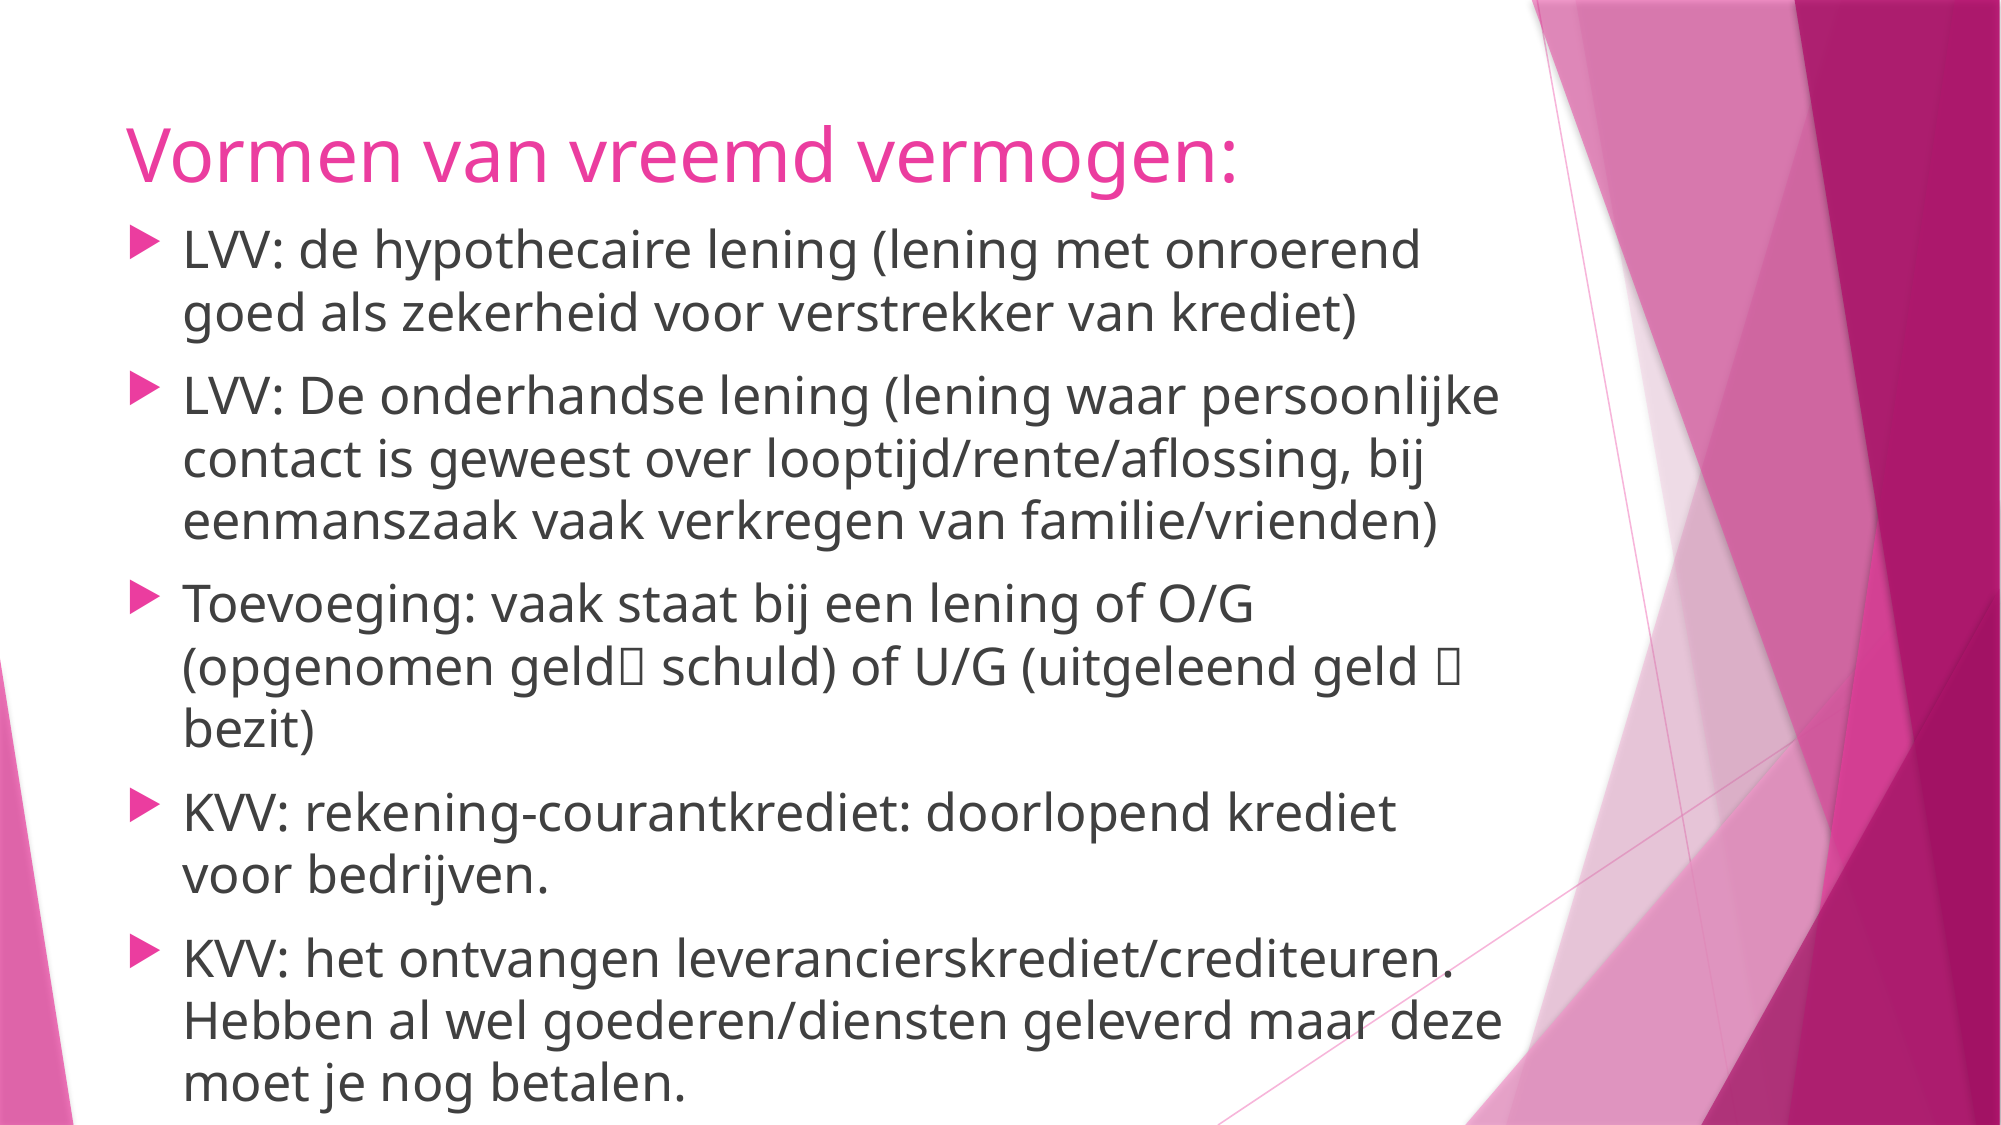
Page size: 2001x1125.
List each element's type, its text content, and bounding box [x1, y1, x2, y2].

title Vormen van vreemd vermogen: [111, 99, 1522, 209]
list LVV: de hypothecaire lening (lening met onroerend goed als zekerheid voor verstrekker van krediet) LVV: De onderhandse lening (lening waar persoonlijke contact is geweest over looptijd/rente/aflossing, bij eenmanszaak vaak verkregen van familie/vrienden) Toevoeging: vaak staat bij een lening of O/G (opgenomen geld schuld) of U/G (uitgeleend geld  bezit) KVV: rekening-courantkrediet: doorlopend krediet voor bedrijven. KVV: het ontvangen leverancierskrediet/crediteuren. Hebben al wel goederen/diensten geleverd maar deze moet je nog betalen. [111, 209, 1522, 1092]
